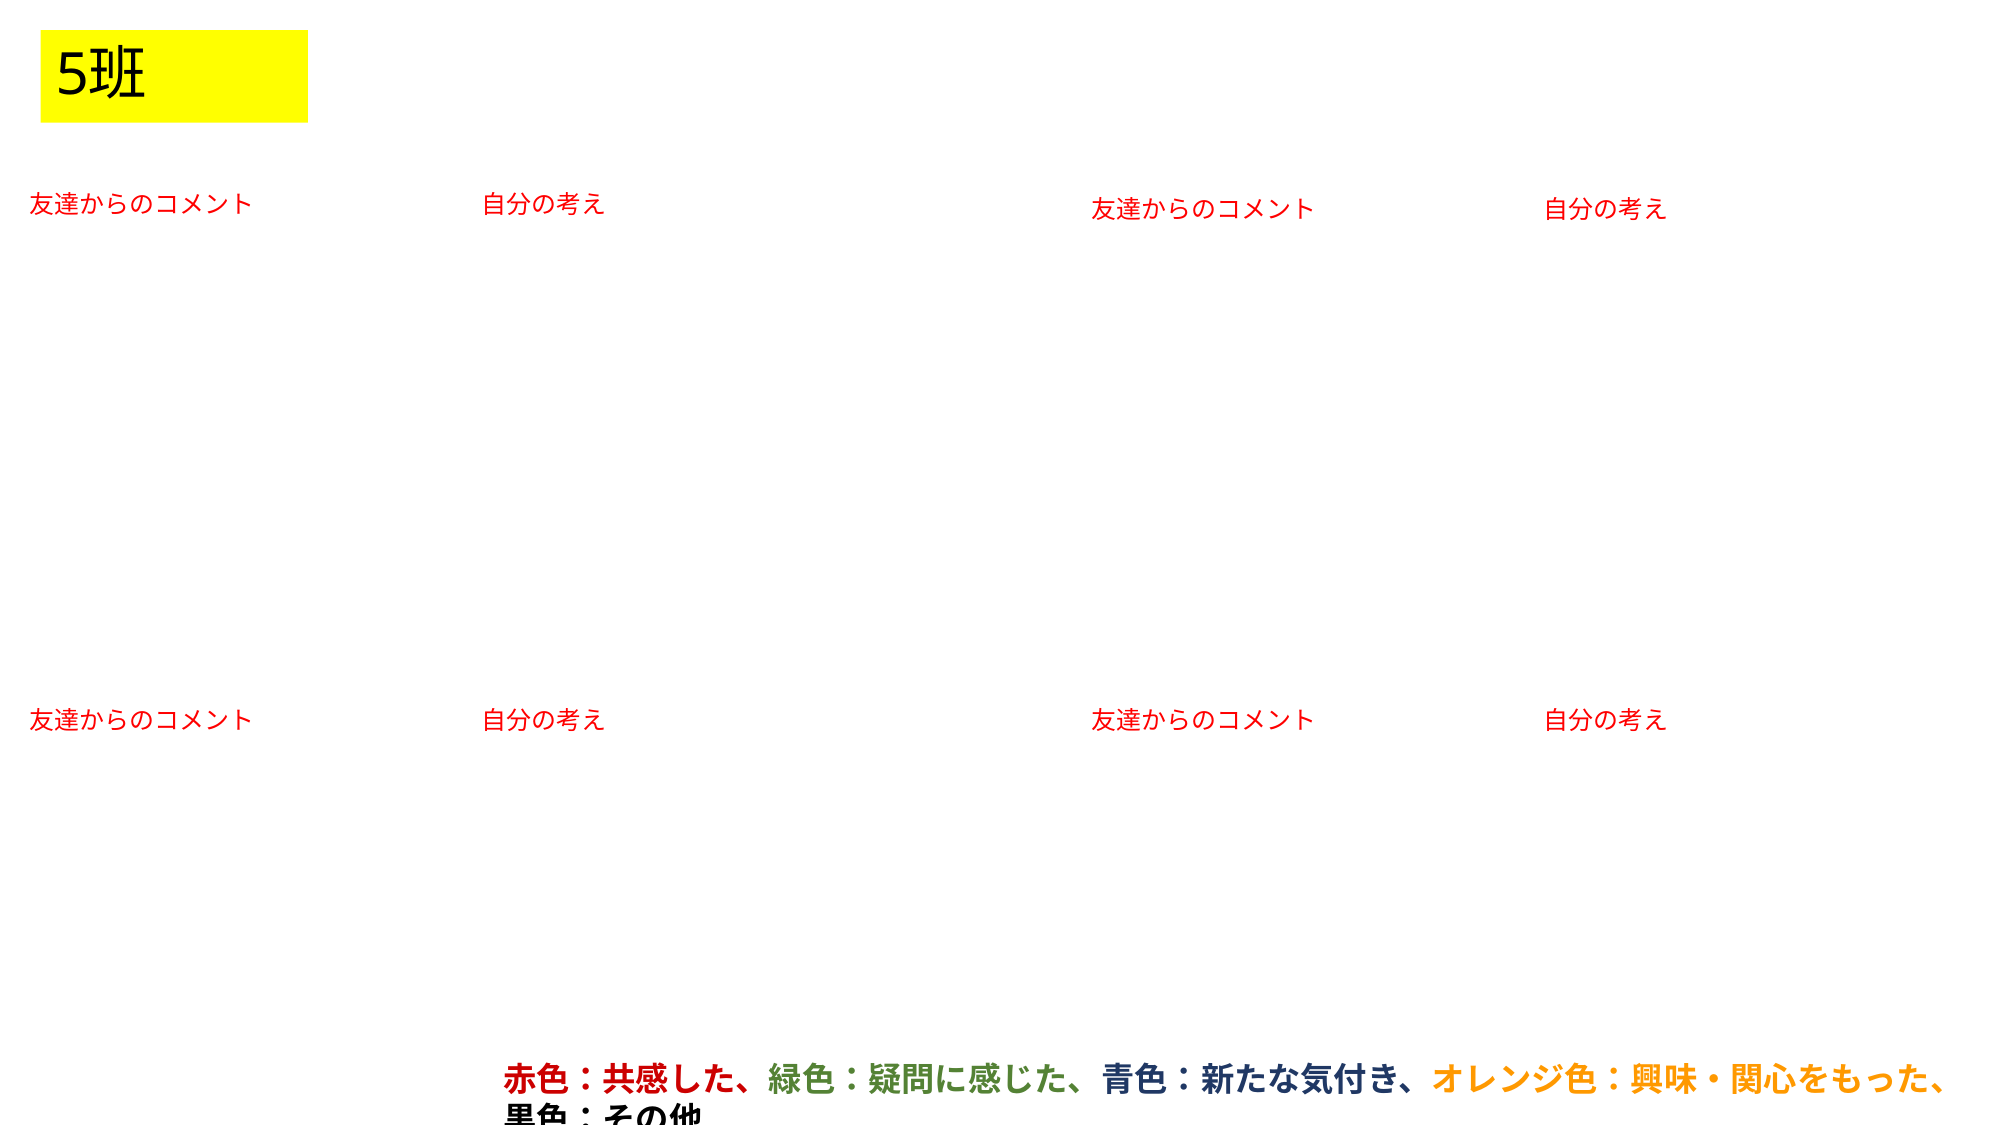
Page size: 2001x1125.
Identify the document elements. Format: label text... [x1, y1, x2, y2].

list 5班 [40, 30, 308, 123]
